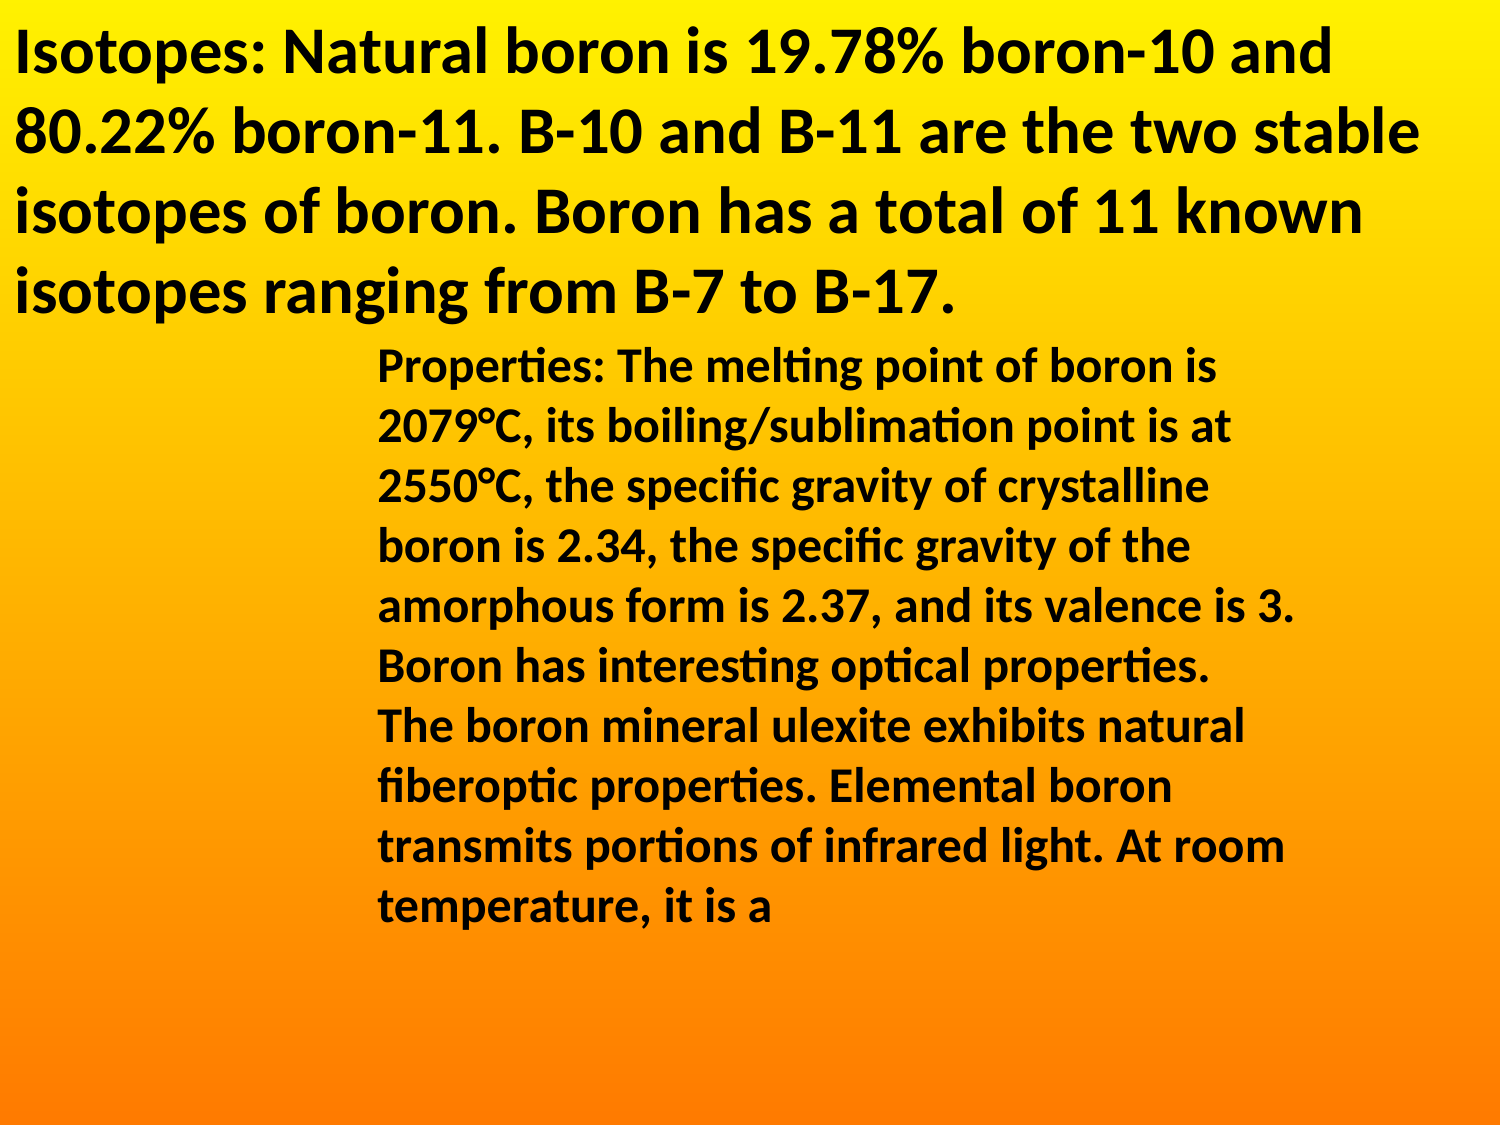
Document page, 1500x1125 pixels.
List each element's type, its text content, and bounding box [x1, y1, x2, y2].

text_box Isotopes: Natural boron is 19.78% boron-10 and 80.22% boron-11. B-10 and B-11 are the two stable isotopes of boron. Boron has a total of 11 known isotopes ranging from B-7 to B-17. [0, 0, 1500, 335]
text_box Properties: The melting point of boron is 2079°C, its boiling/sublimation point is at 2550°C, the specific gravity of crystalline boron is 2.34, the specific gravity of the amorphous form is 2.37, and its valence is 3. Boron has interesting optical properties. The boron mineral ulexite exhibits natural fiberoptic properties. Elemental boron transmits portions of infrared light. At room temperature, it is a [362, 324, 1313, 940]
